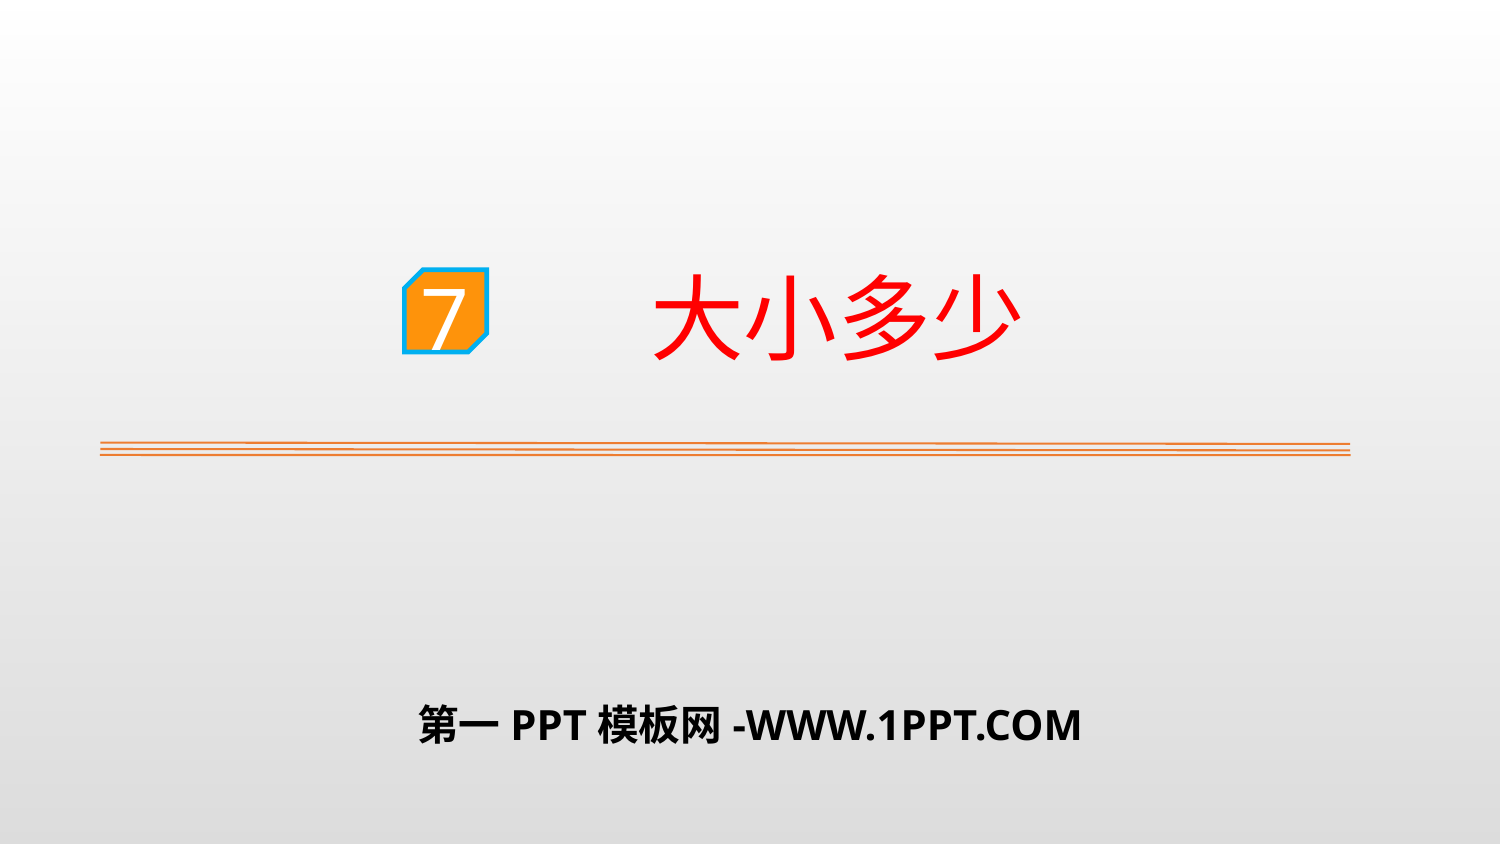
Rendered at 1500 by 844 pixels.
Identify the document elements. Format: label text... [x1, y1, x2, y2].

text_box 7 [409, 259, 505, 374]
text_box 大小多少 [553, 254, 1037, 378]
text_box 第一PPT模板网-WWW.1PPT.COM [0, 687, 1500, 755]
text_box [99, 442, 1351, 456]
text_box [403, 282, 409, 354]
